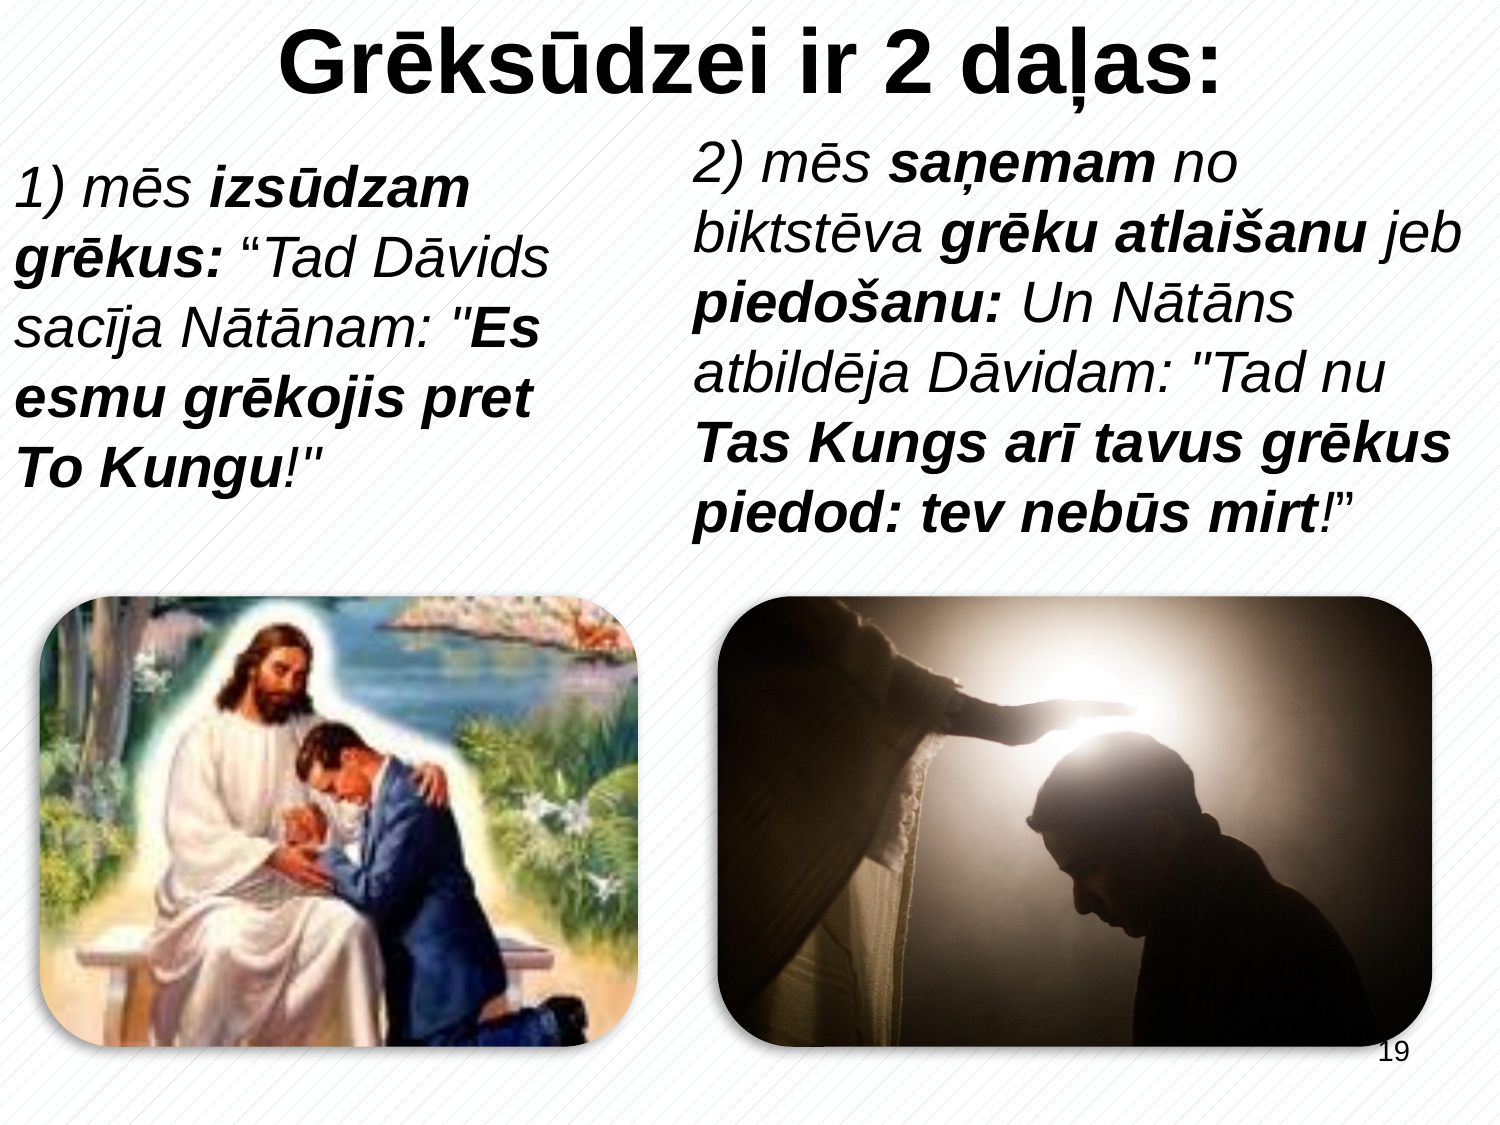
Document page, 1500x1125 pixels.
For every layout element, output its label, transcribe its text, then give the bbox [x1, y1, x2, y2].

title Grēksūdzei ir 2 daļas: [76, 0, 1428, 114]
text_box 1) mēs izsūdzam grēkus: “Tad Dāvids sacīja Nātānam: "Es esmu grēkojis pret To Kungu!" [0, 141, 599, 519]
picture [717, 596, 1433, 1047]
text_box 2) mēs saņemam no biktstēva grēku atlaišanu jeb piedošanu: Un Nātāns atbildēja Dāvidam: "Tad nu Tas Kungs arī tavus grēkus piedod: tev nebūs mirt!” [679, 117, 1500, 552]
picture [39, 596, 639, 1047]
text_box 19 [1074, 1055, 1425, 1103]
